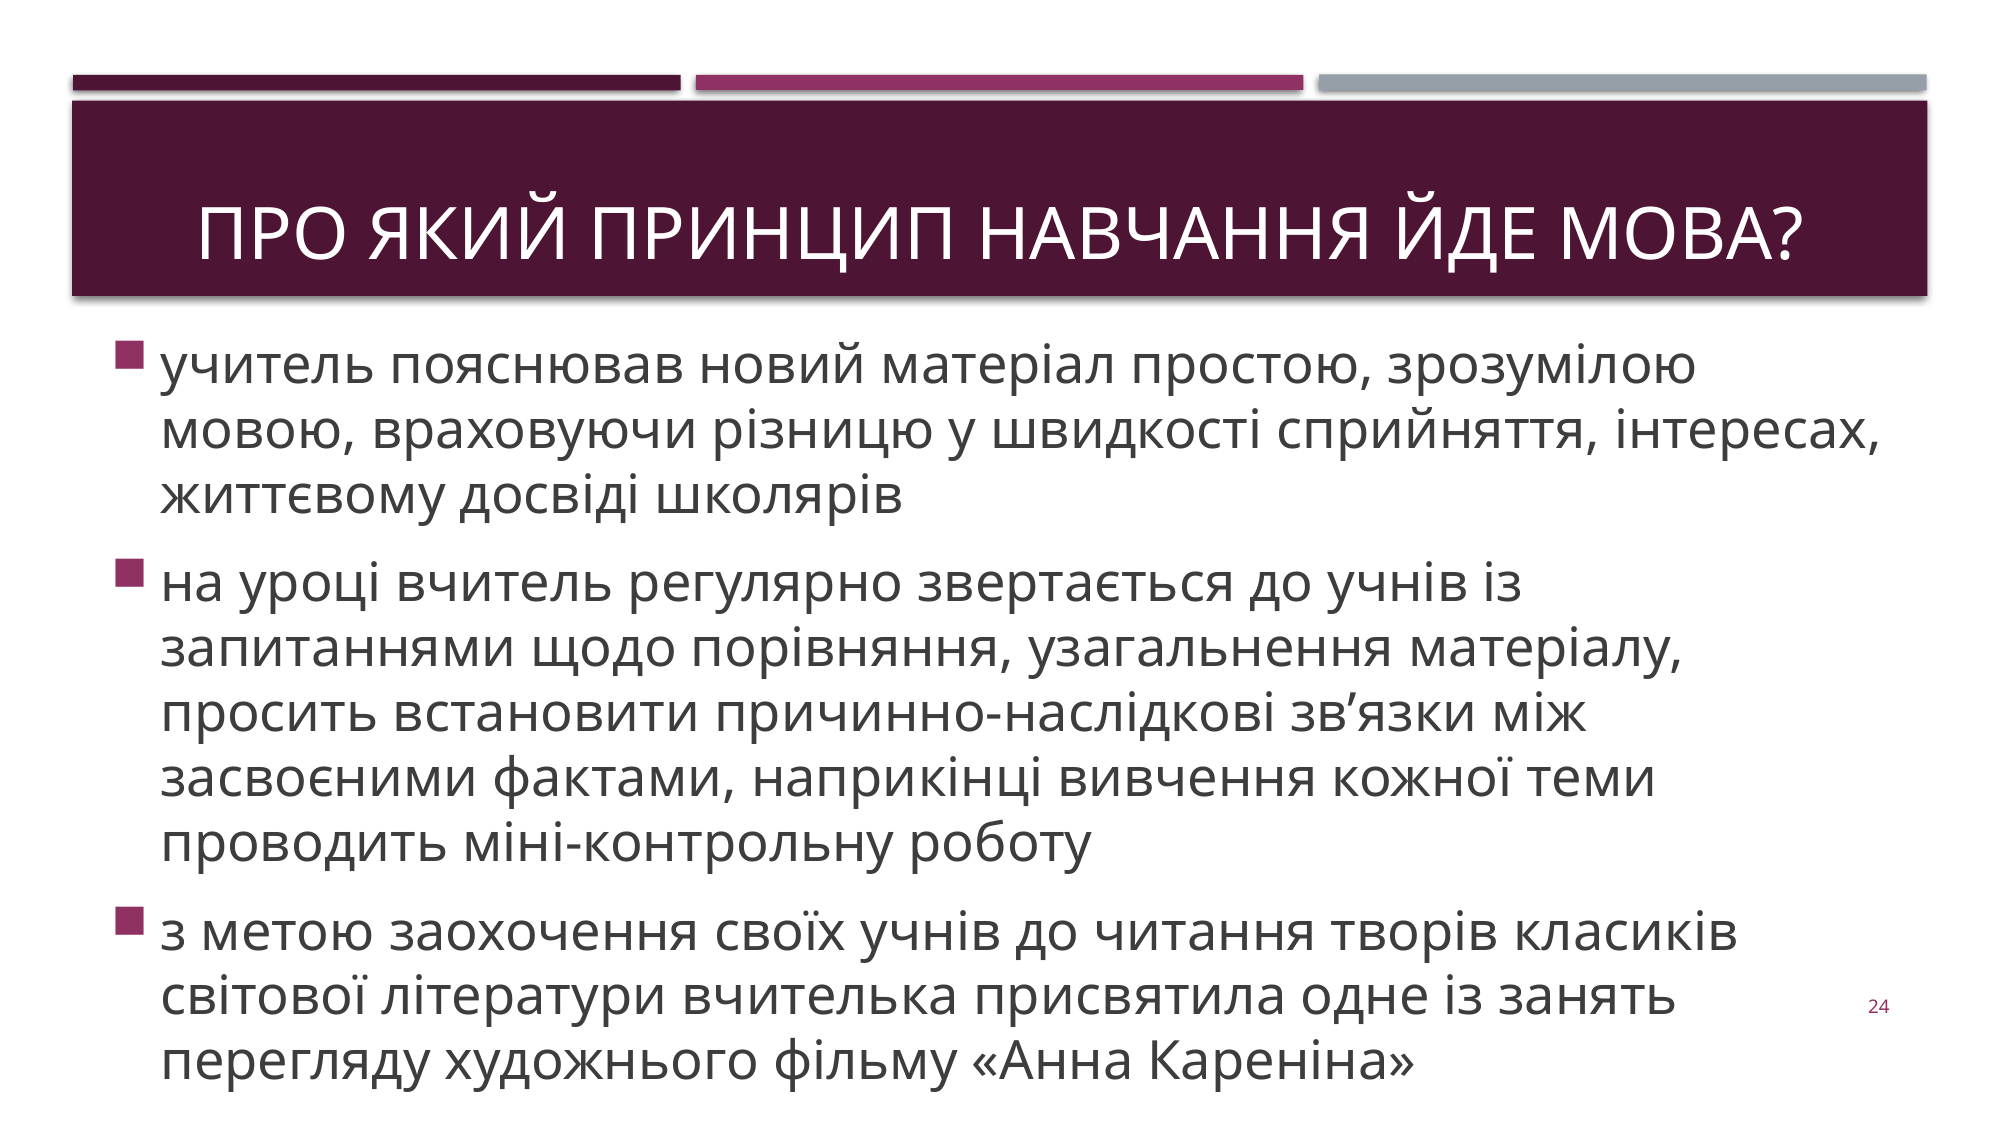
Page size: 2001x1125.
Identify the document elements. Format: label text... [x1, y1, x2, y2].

title Про який принцип навчання йде мова? [95, 115, 1905, 282]
slide_number 24 [1732, 977, 1905, 1037]
list учитель пояснював новий матеріал простою, зрозумілою мовою, враховуючи різницю у швидкості сприйняття, інтересах, життєвому досвіді школярів на уроці вчитель регулярно звертається до учнів із запитаннями щодо порівняння, узагальнення матеріалу, просить встановити причинно-наслідкові зв’язки між засвоєними фактами, наприкінці вивчення кожної теми проводить міні-контрольну роботу з метою заохочення своїх учнів до читання творів класиків світової літератури вчителька присвятила одне із занять перегляду художнього фільму «Анна Кареніна» [95, 357, 1905, 1063]
